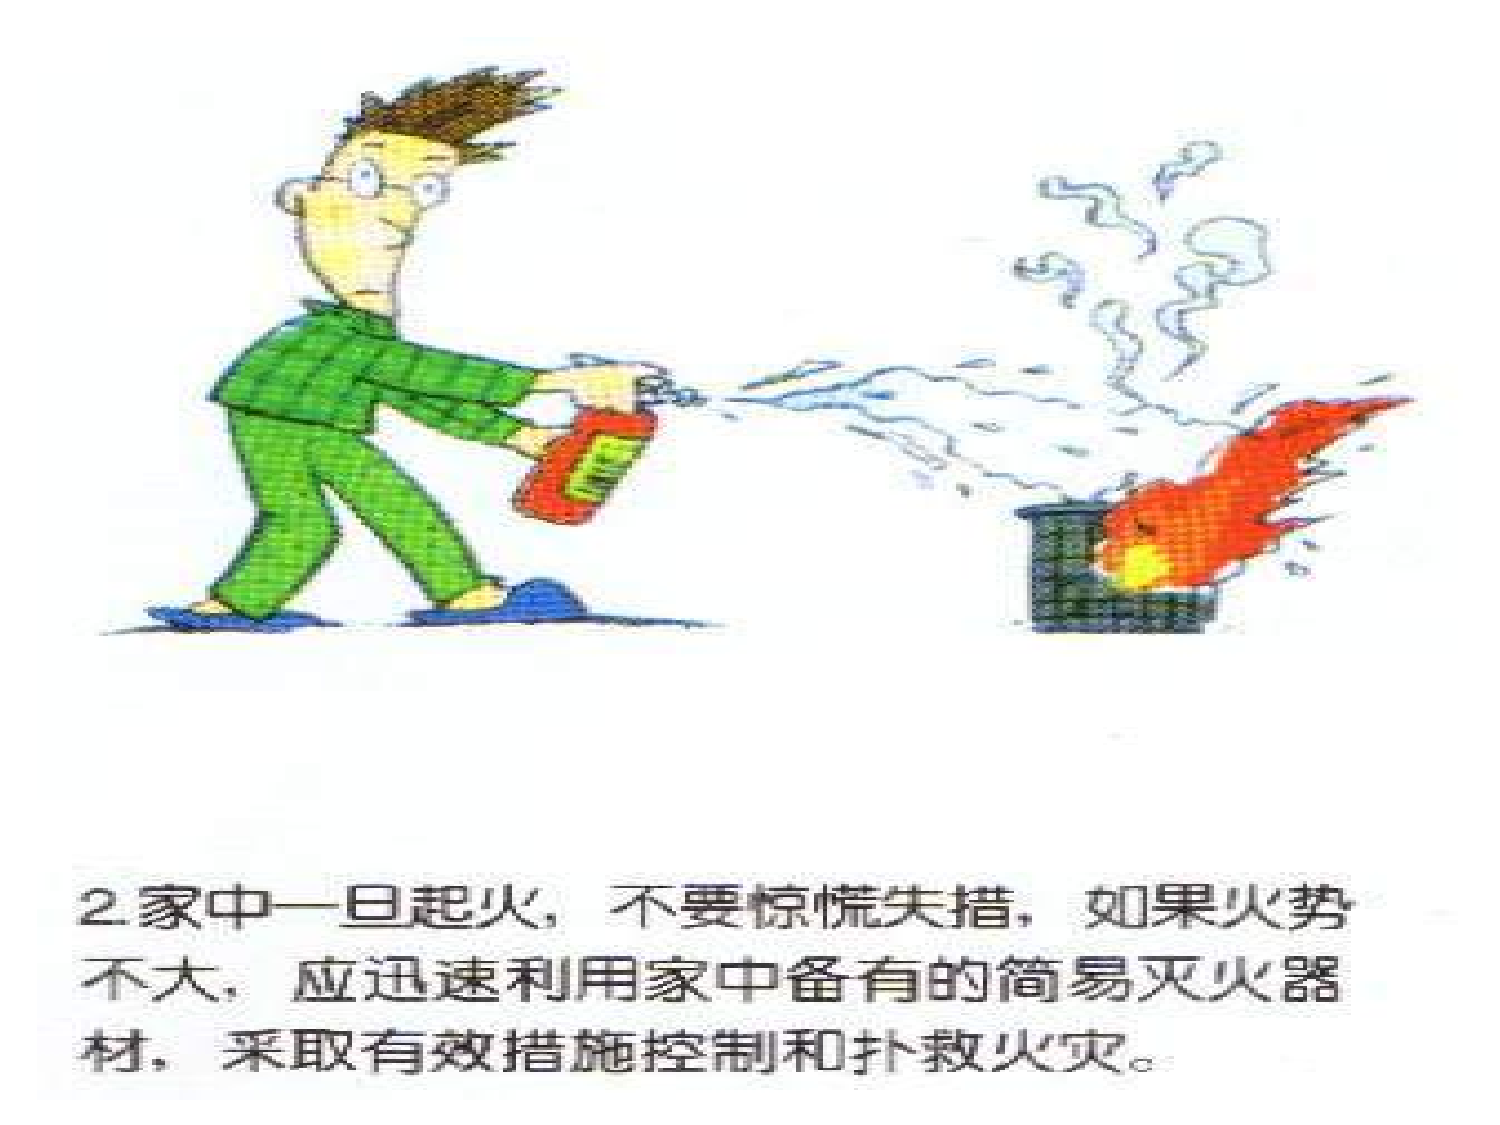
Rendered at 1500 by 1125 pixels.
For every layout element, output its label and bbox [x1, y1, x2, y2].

list [37, 37, 1463, 1101]
